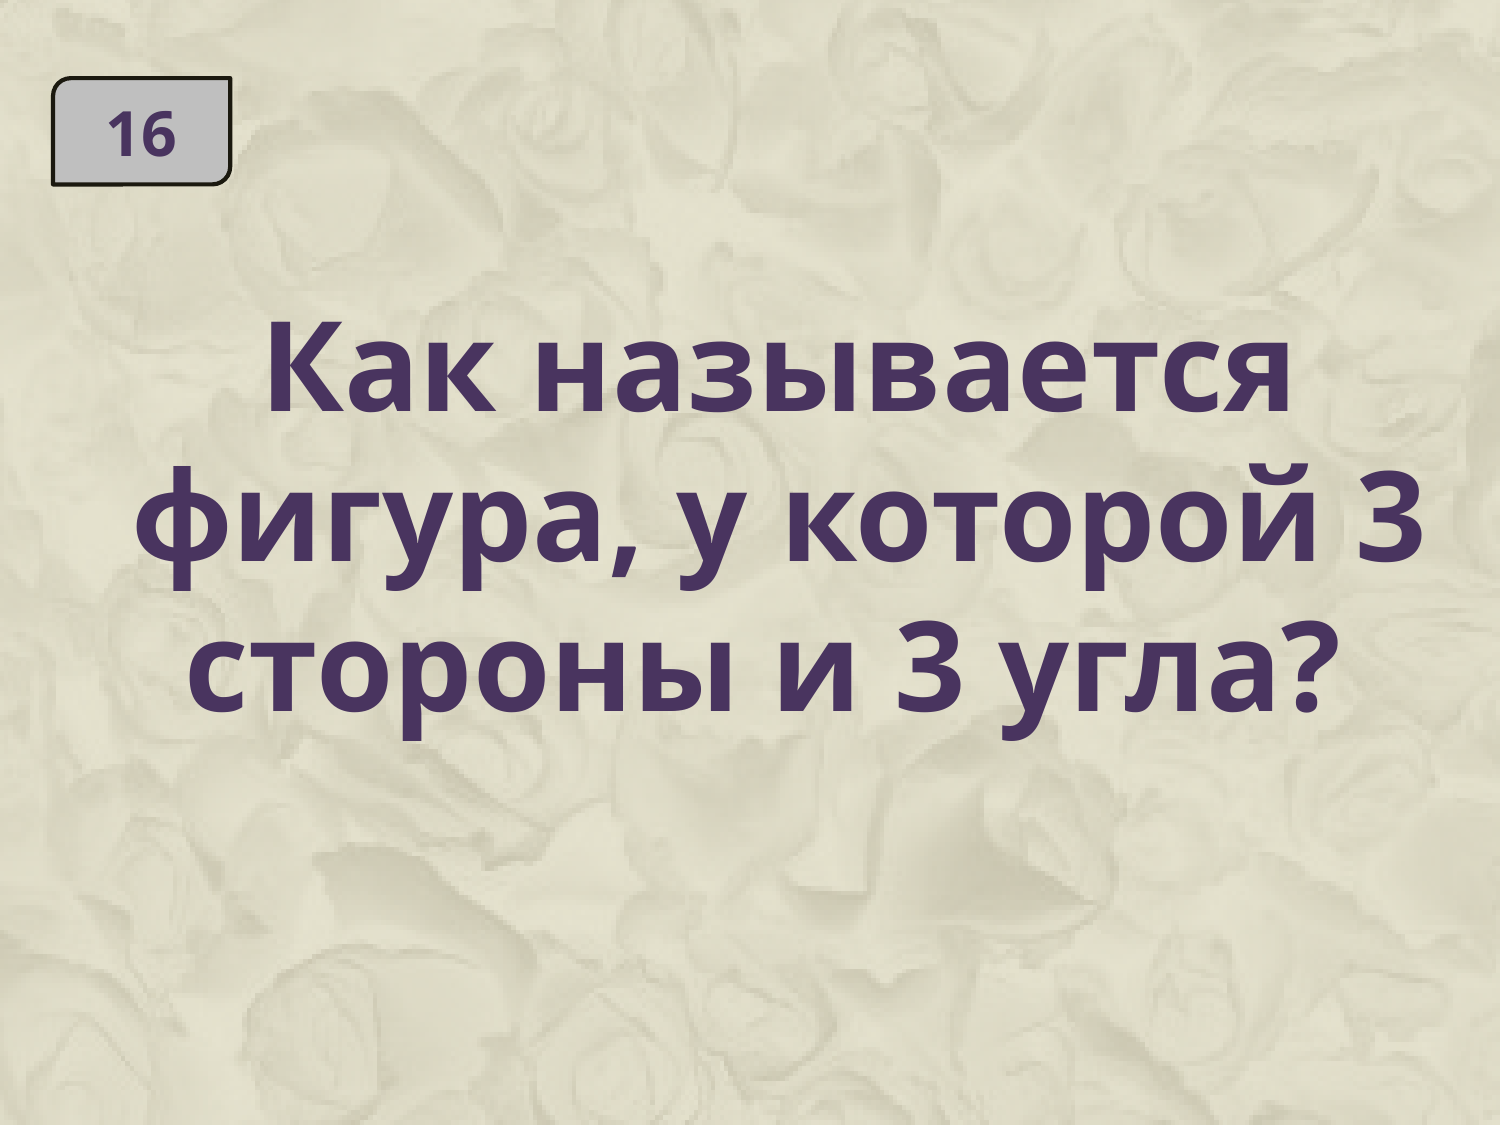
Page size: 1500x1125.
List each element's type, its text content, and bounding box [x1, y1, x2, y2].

text_box 16 [50, 76, 233, 187]
text_box Как называется фигура, у которой 3 стороны и 3 угла? [100, 278, 1459, 744]
